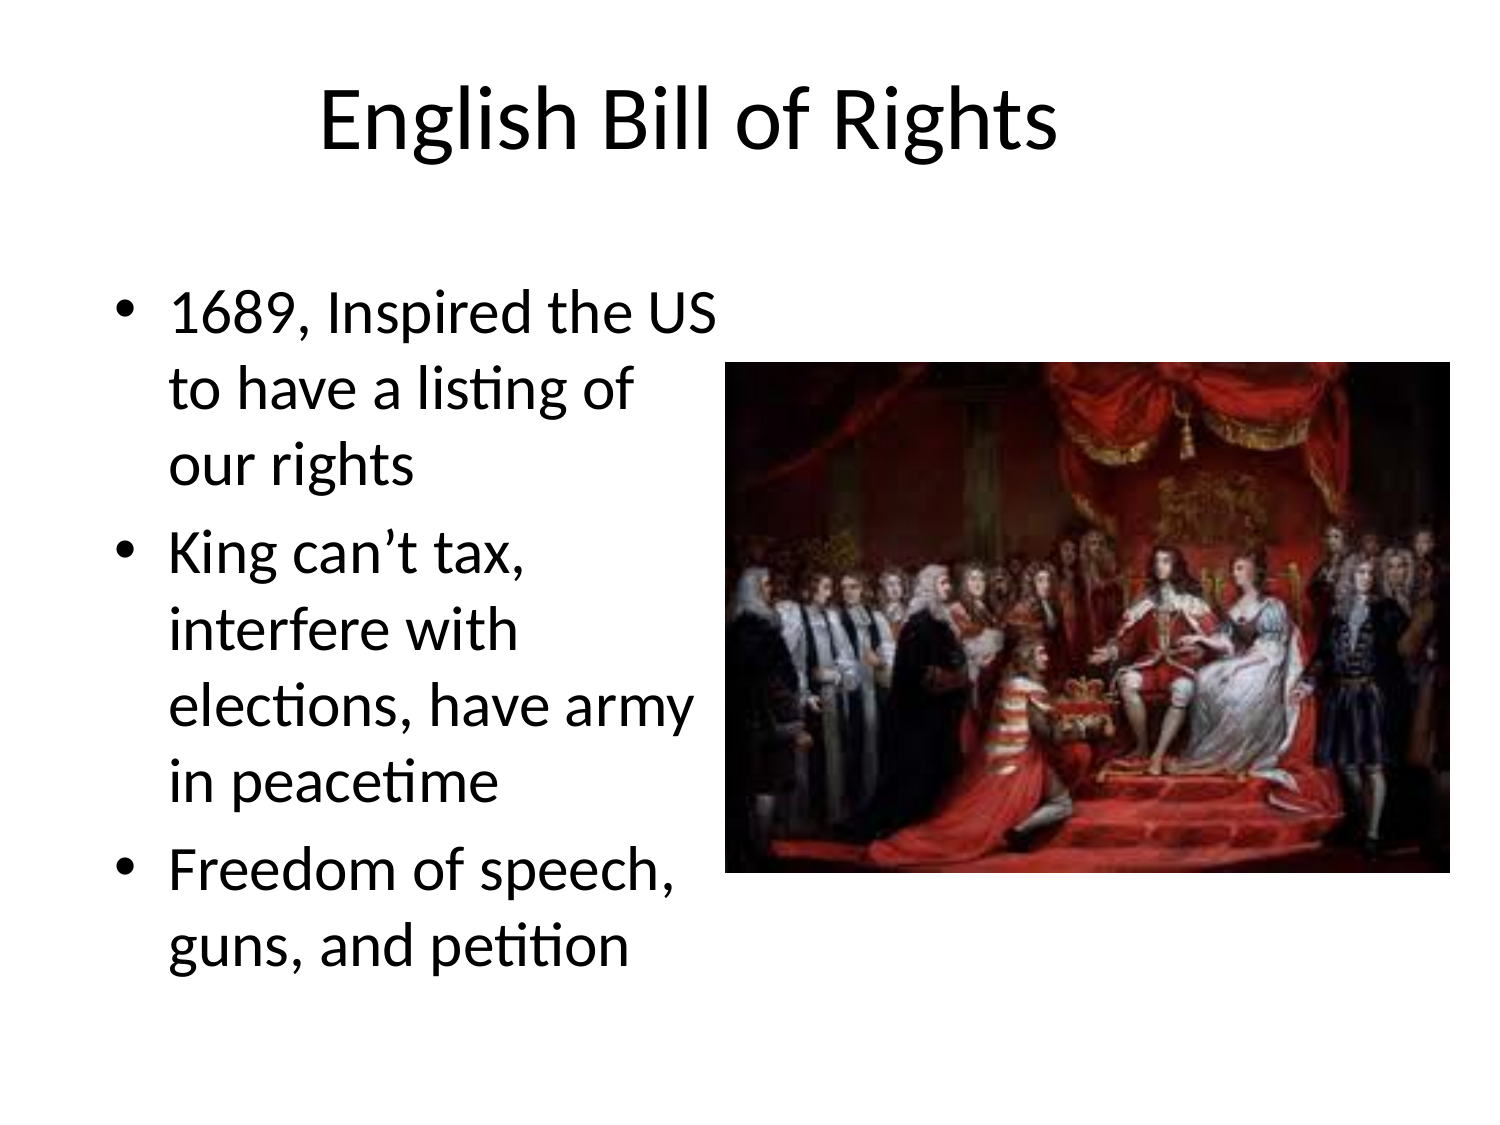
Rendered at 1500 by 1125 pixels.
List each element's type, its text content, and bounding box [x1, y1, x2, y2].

list 1689, Inspired the US to have a listing of our rights King can’t tax, interfere with elections, have army in peacetime Freedom of speech, guns, and petition [99, 262, 738, 988]
picture [724, 362, 1451, 874]
title English Bill of Rights [32, 37, 1347, 188]
